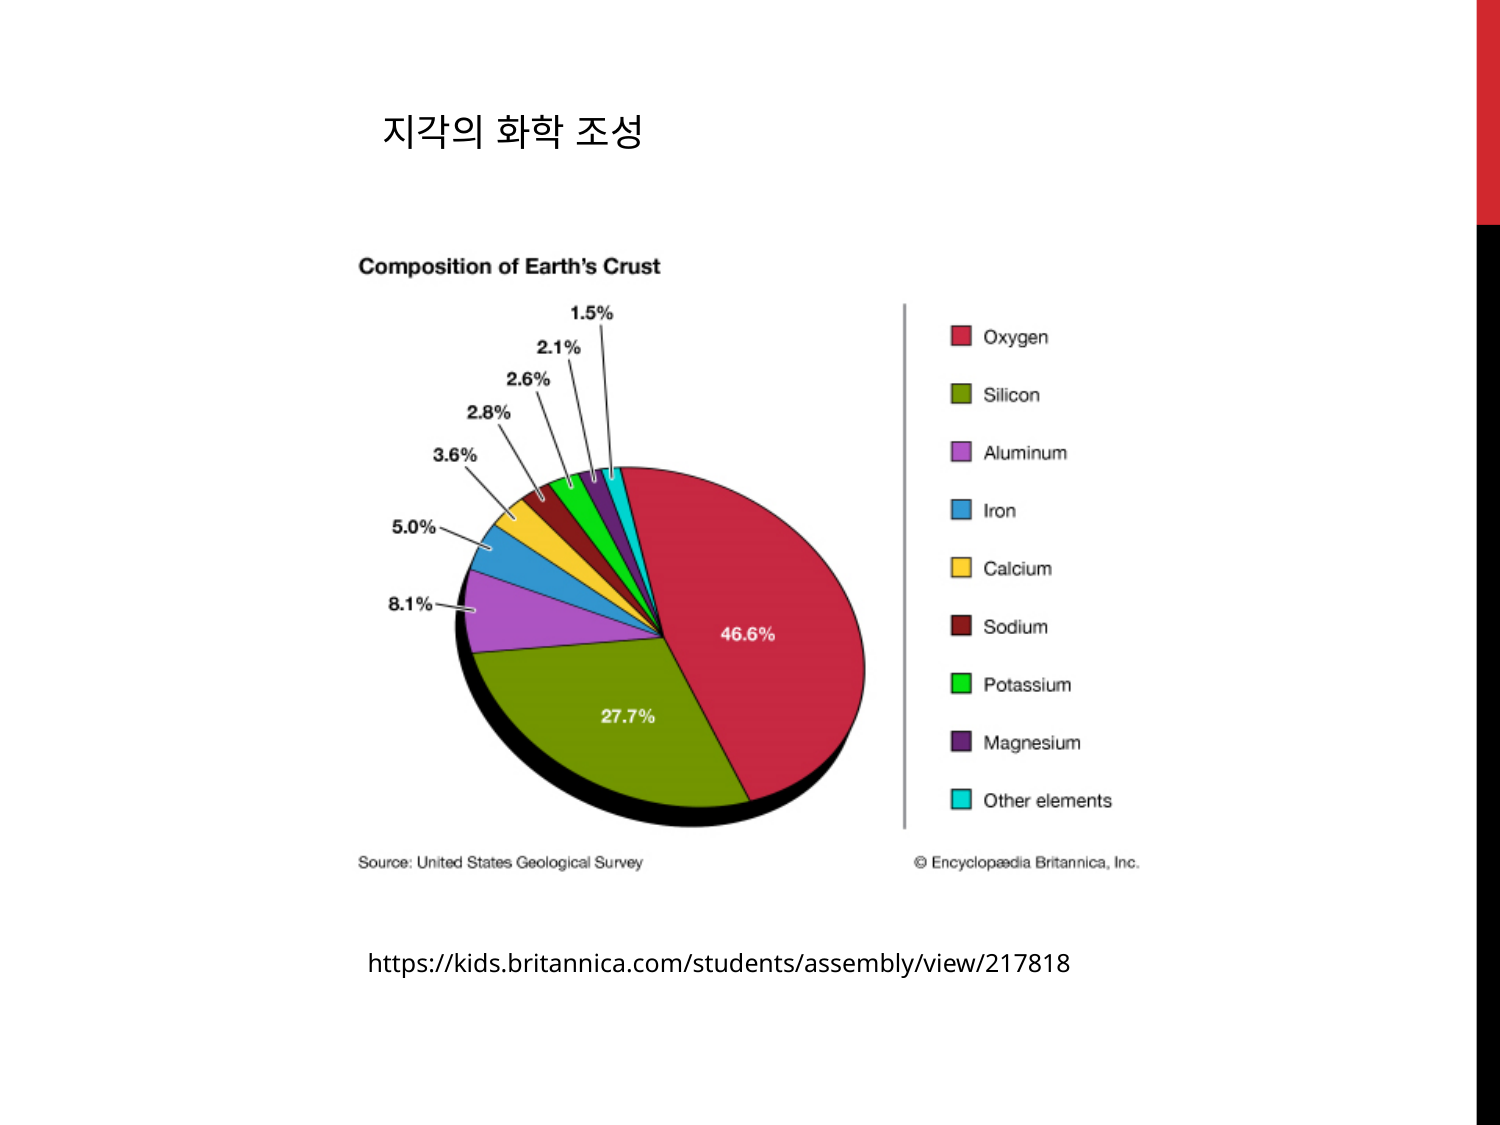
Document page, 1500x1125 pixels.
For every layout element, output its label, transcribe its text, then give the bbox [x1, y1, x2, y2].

picture [350, 249, 1149, 876]
text_box 지각의 화학 조성 [367, 101, 661, 162]
text_box https://kids.britannica.com/students/assembly/view/217818 [352, 940, 1103, 986]
